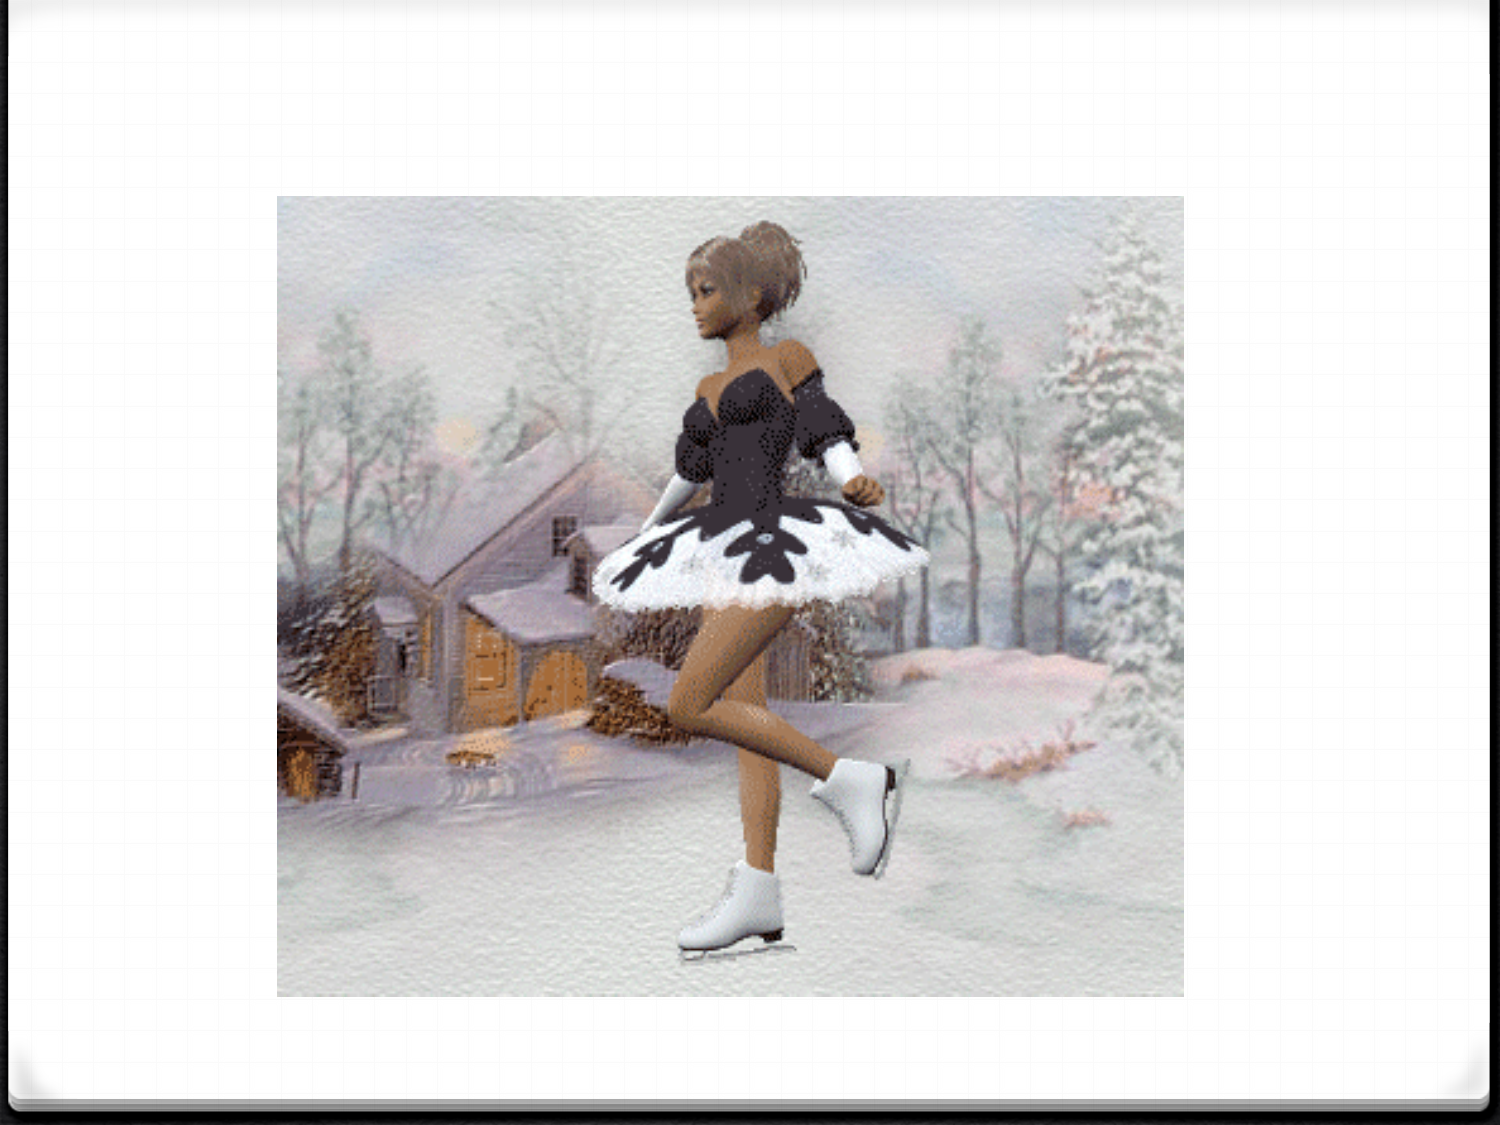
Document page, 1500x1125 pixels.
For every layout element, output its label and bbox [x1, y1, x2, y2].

picture [0, 0, 1500, 1125]
list [277, 196, 1185, 997]
